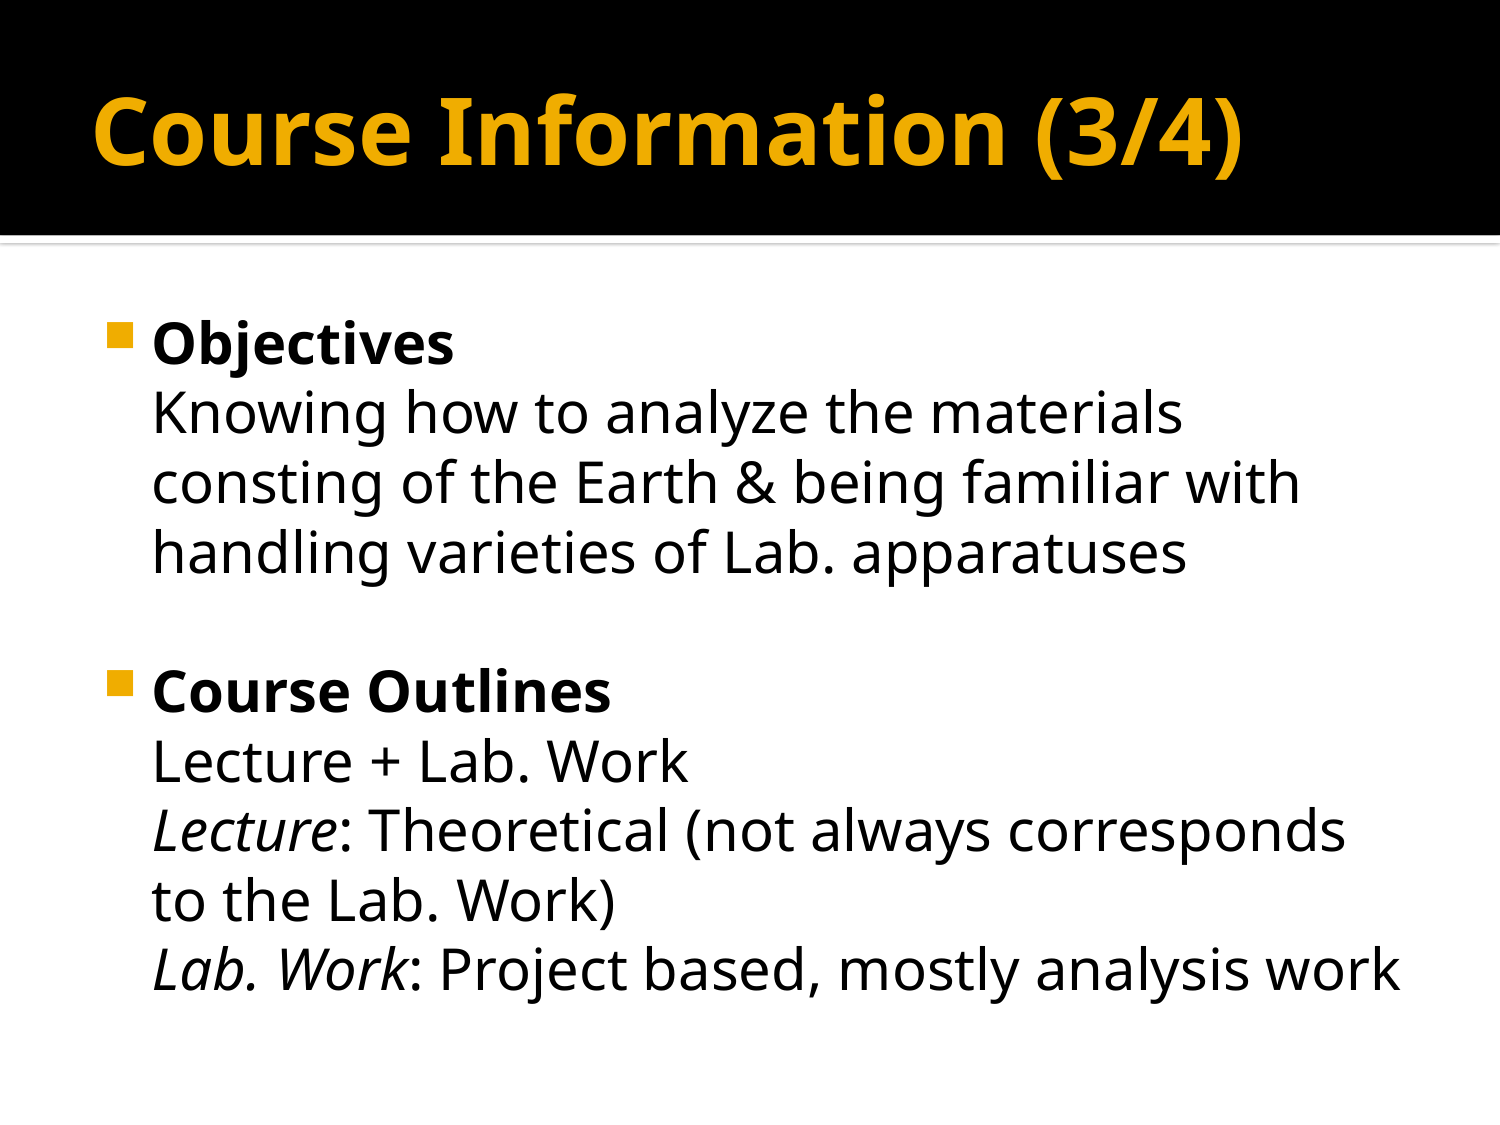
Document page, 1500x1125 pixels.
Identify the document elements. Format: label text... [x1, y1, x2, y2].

title Course Information (3/4) [75, 25, 1425, 231]
list Objectives Knowing how to analyze the materials consting of the Earth & being familiar with handling varieties of Lab. apparatuses Course Outlines Lecture + Lab. Work Lecture: Theoretical (not always corresponds to the Lab. Work) Lab. Work: Project based, mostly analysis work [75, 291, 1425, 1050]
